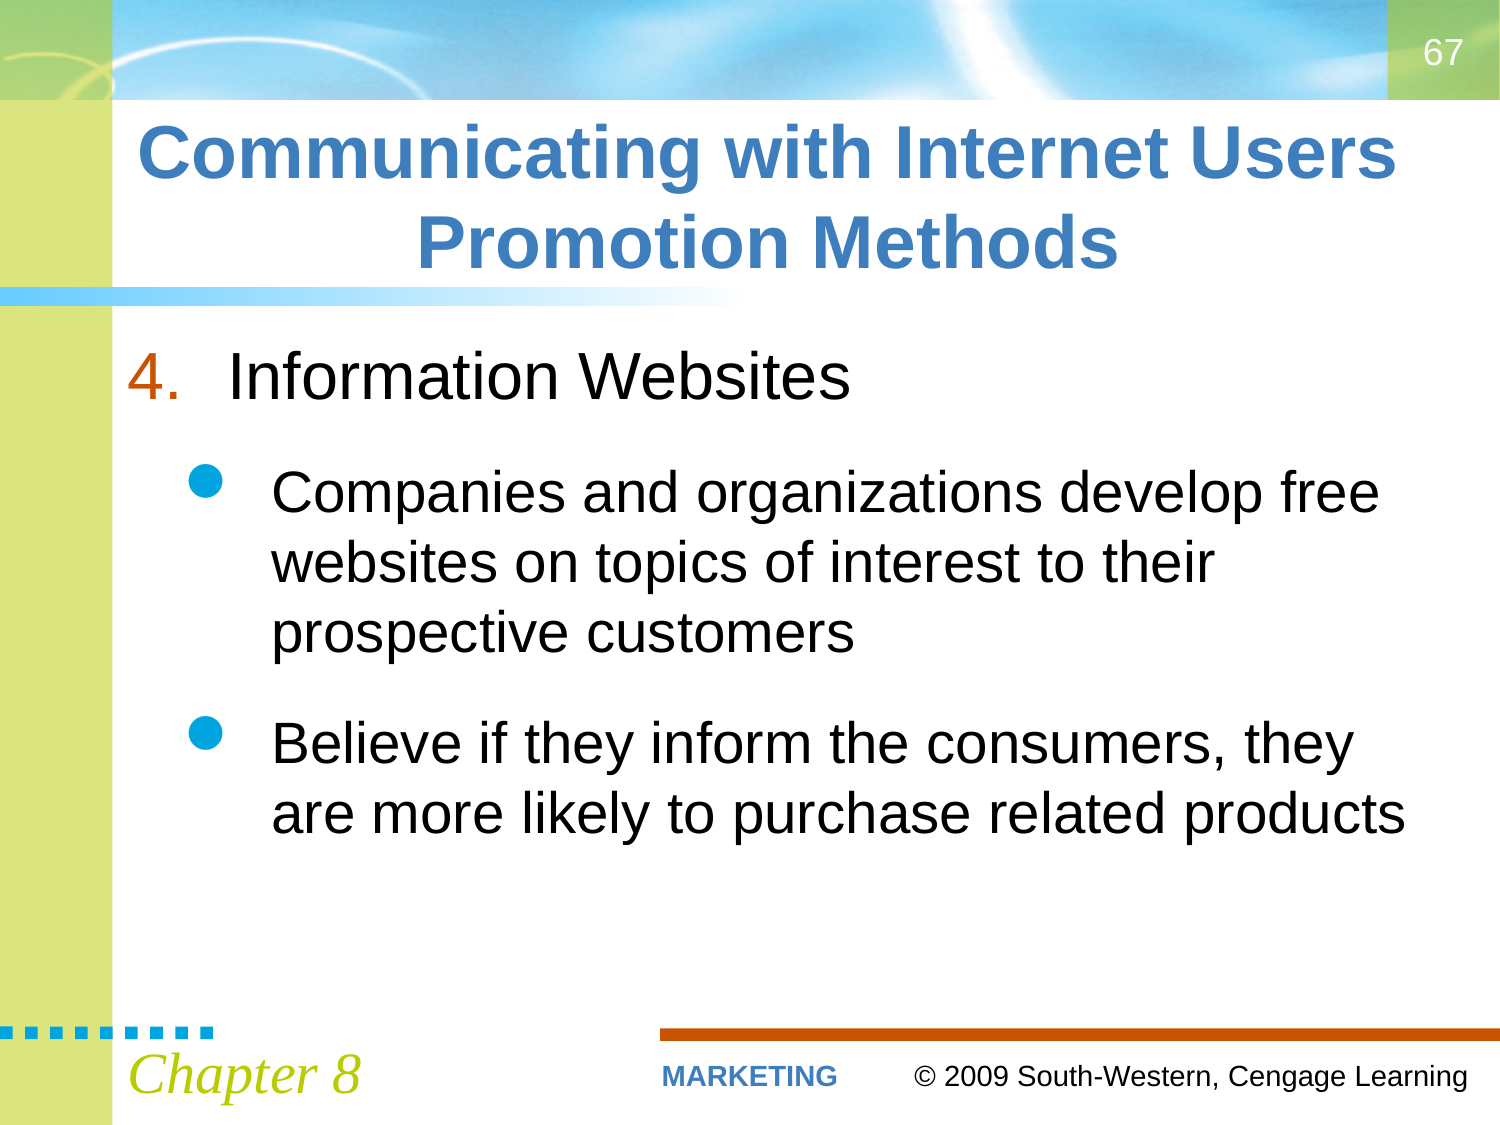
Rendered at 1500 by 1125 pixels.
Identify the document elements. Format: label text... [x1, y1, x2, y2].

slide_number 67 [1387, 0, 1500, 101]
title Communicating with Internet Users Promotion Methods [112, 99, 1426, 288]
footer Chapter 8 [112, 1012, 638, 1113]
list Information Websites Companies and organizations develop free websites on topics of interest to their prospective customers Believe if they inform the consumers, they are more likely to purchase related products [112, 324, 1451, 1001]
